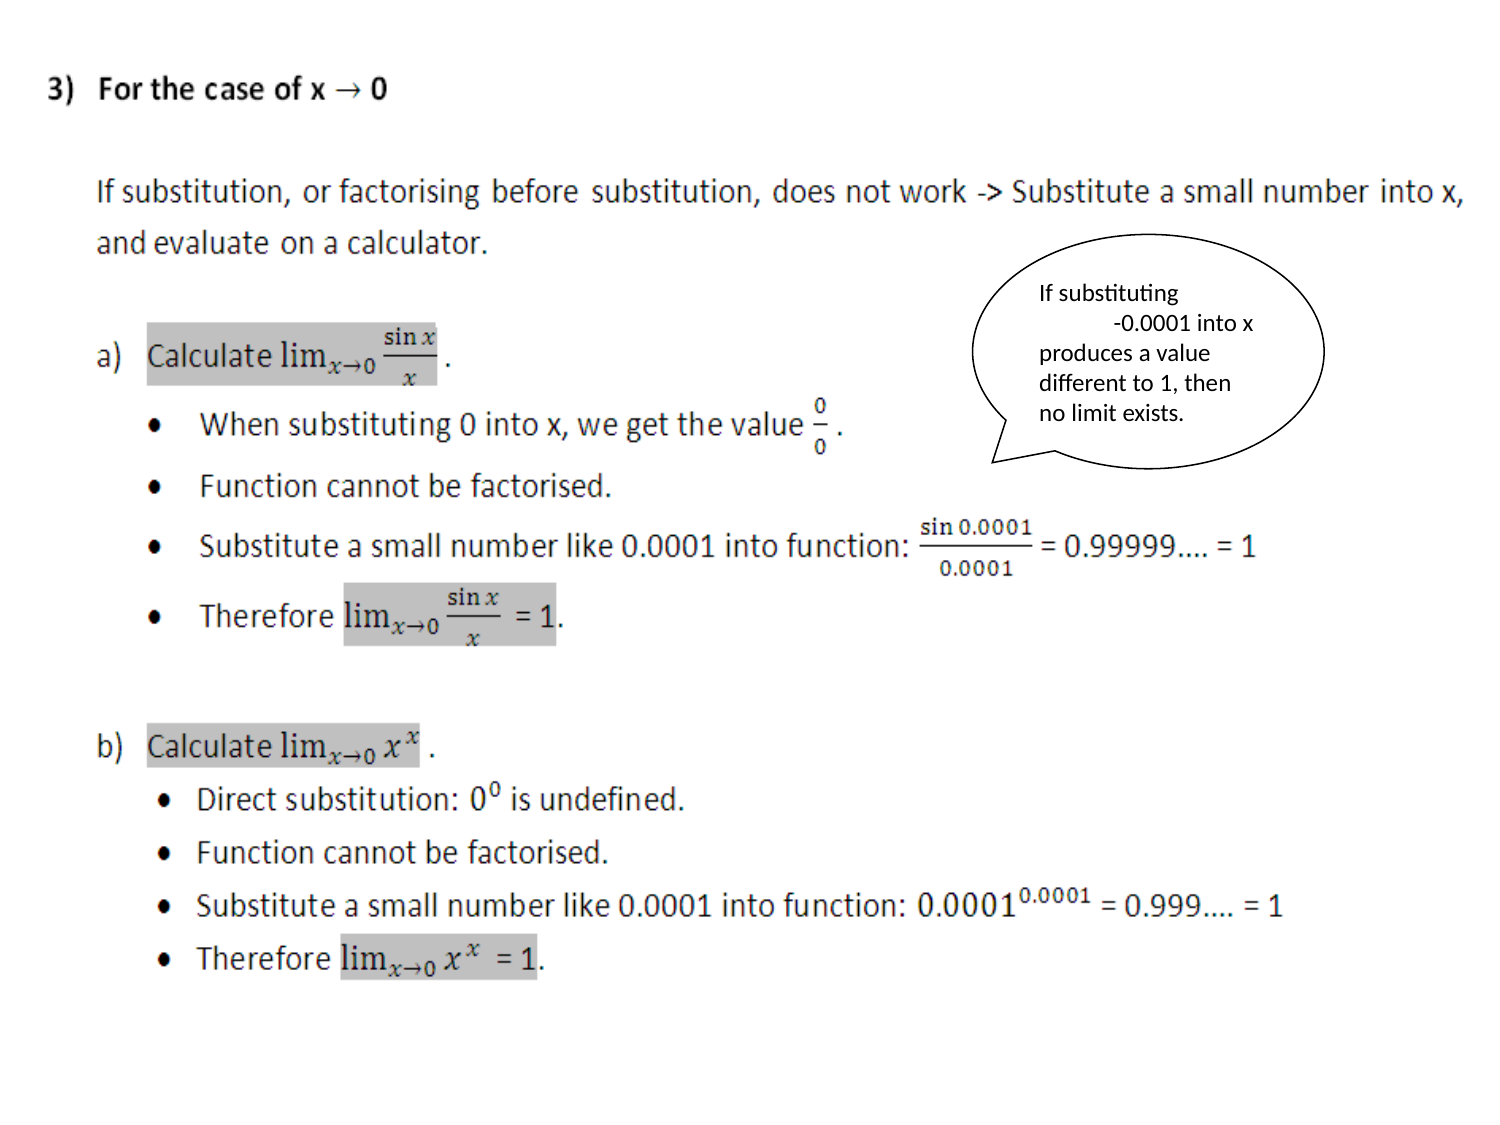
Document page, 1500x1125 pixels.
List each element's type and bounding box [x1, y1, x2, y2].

picture [34, 58, 1477, 997]
